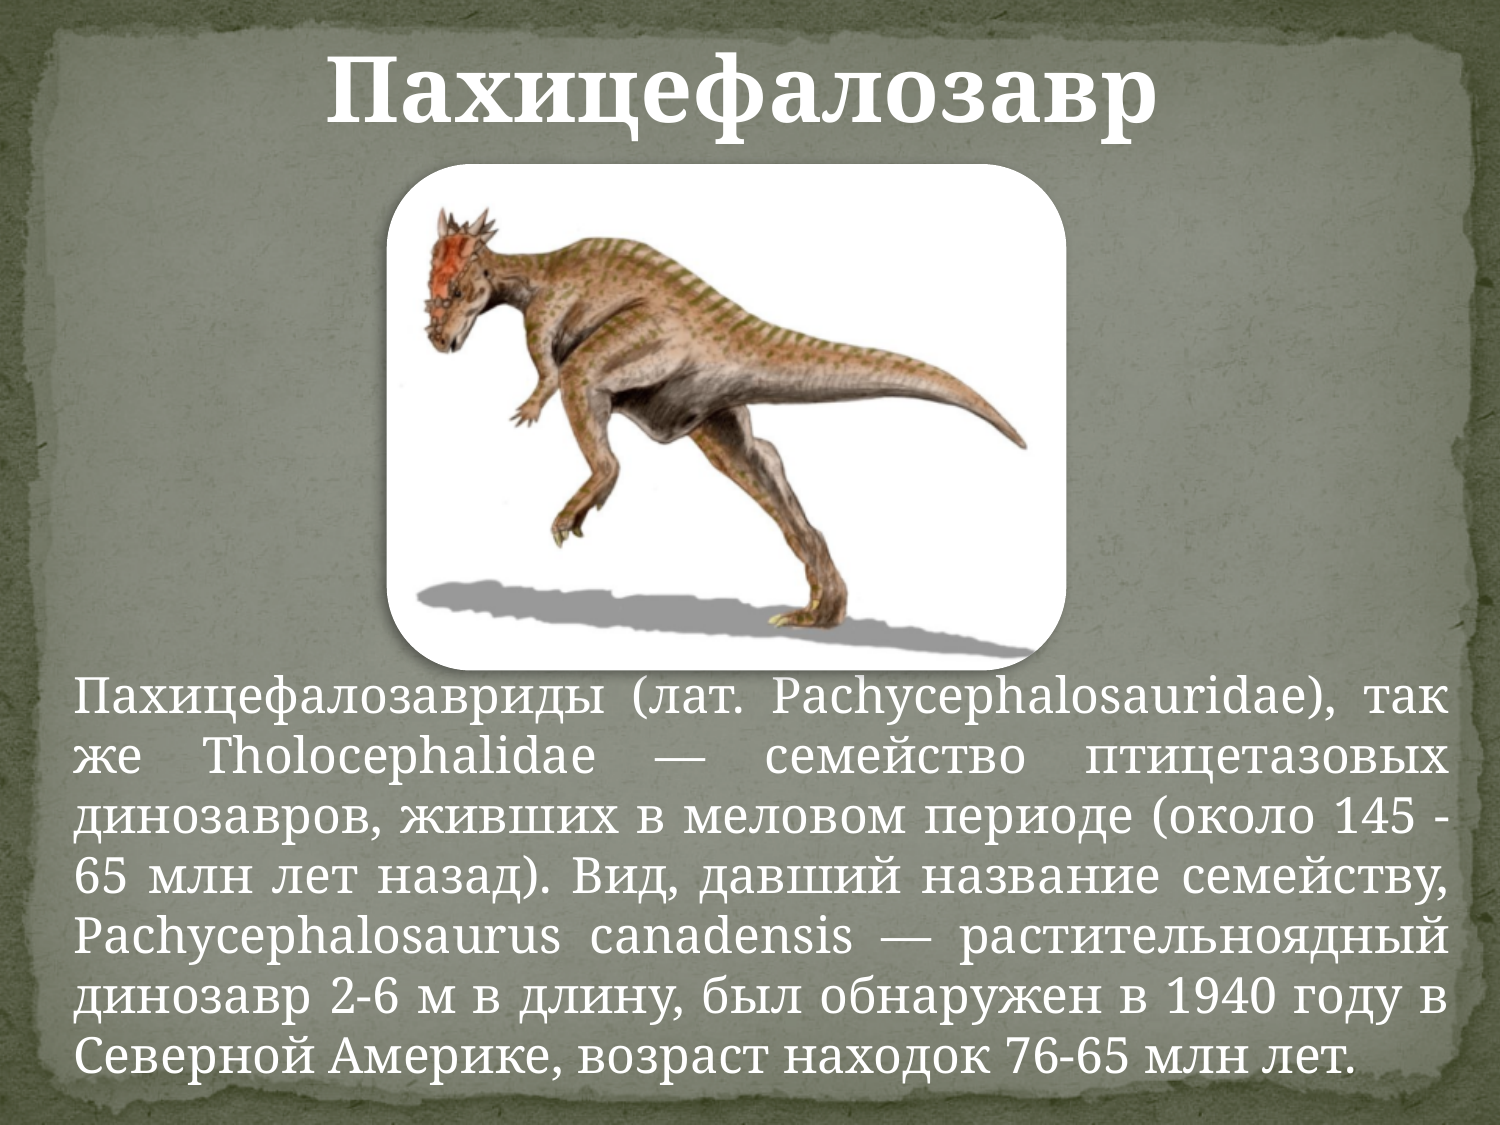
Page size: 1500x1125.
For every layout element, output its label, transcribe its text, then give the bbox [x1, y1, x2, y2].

text_box Пахицефалозавриды (лат. Pachycephalosauridae), так же Tholocephalidae — семейство птицетазовых динозавров, живших в меловом периоде (около 145 - 65 млн лет назад). Вид, давший название семейству, Pachycephalosaurus canadensis — растительноядный динозавр 2-6 м в длину, был обнаружен в 1940 году в Северной Америке, возраст находок 76-65 млн лет. [58, 656, 1465, 1091]
picture [386, 164, 1067, 671]
text_box Пахицефалозавр [311, 23, 1176, 149]
